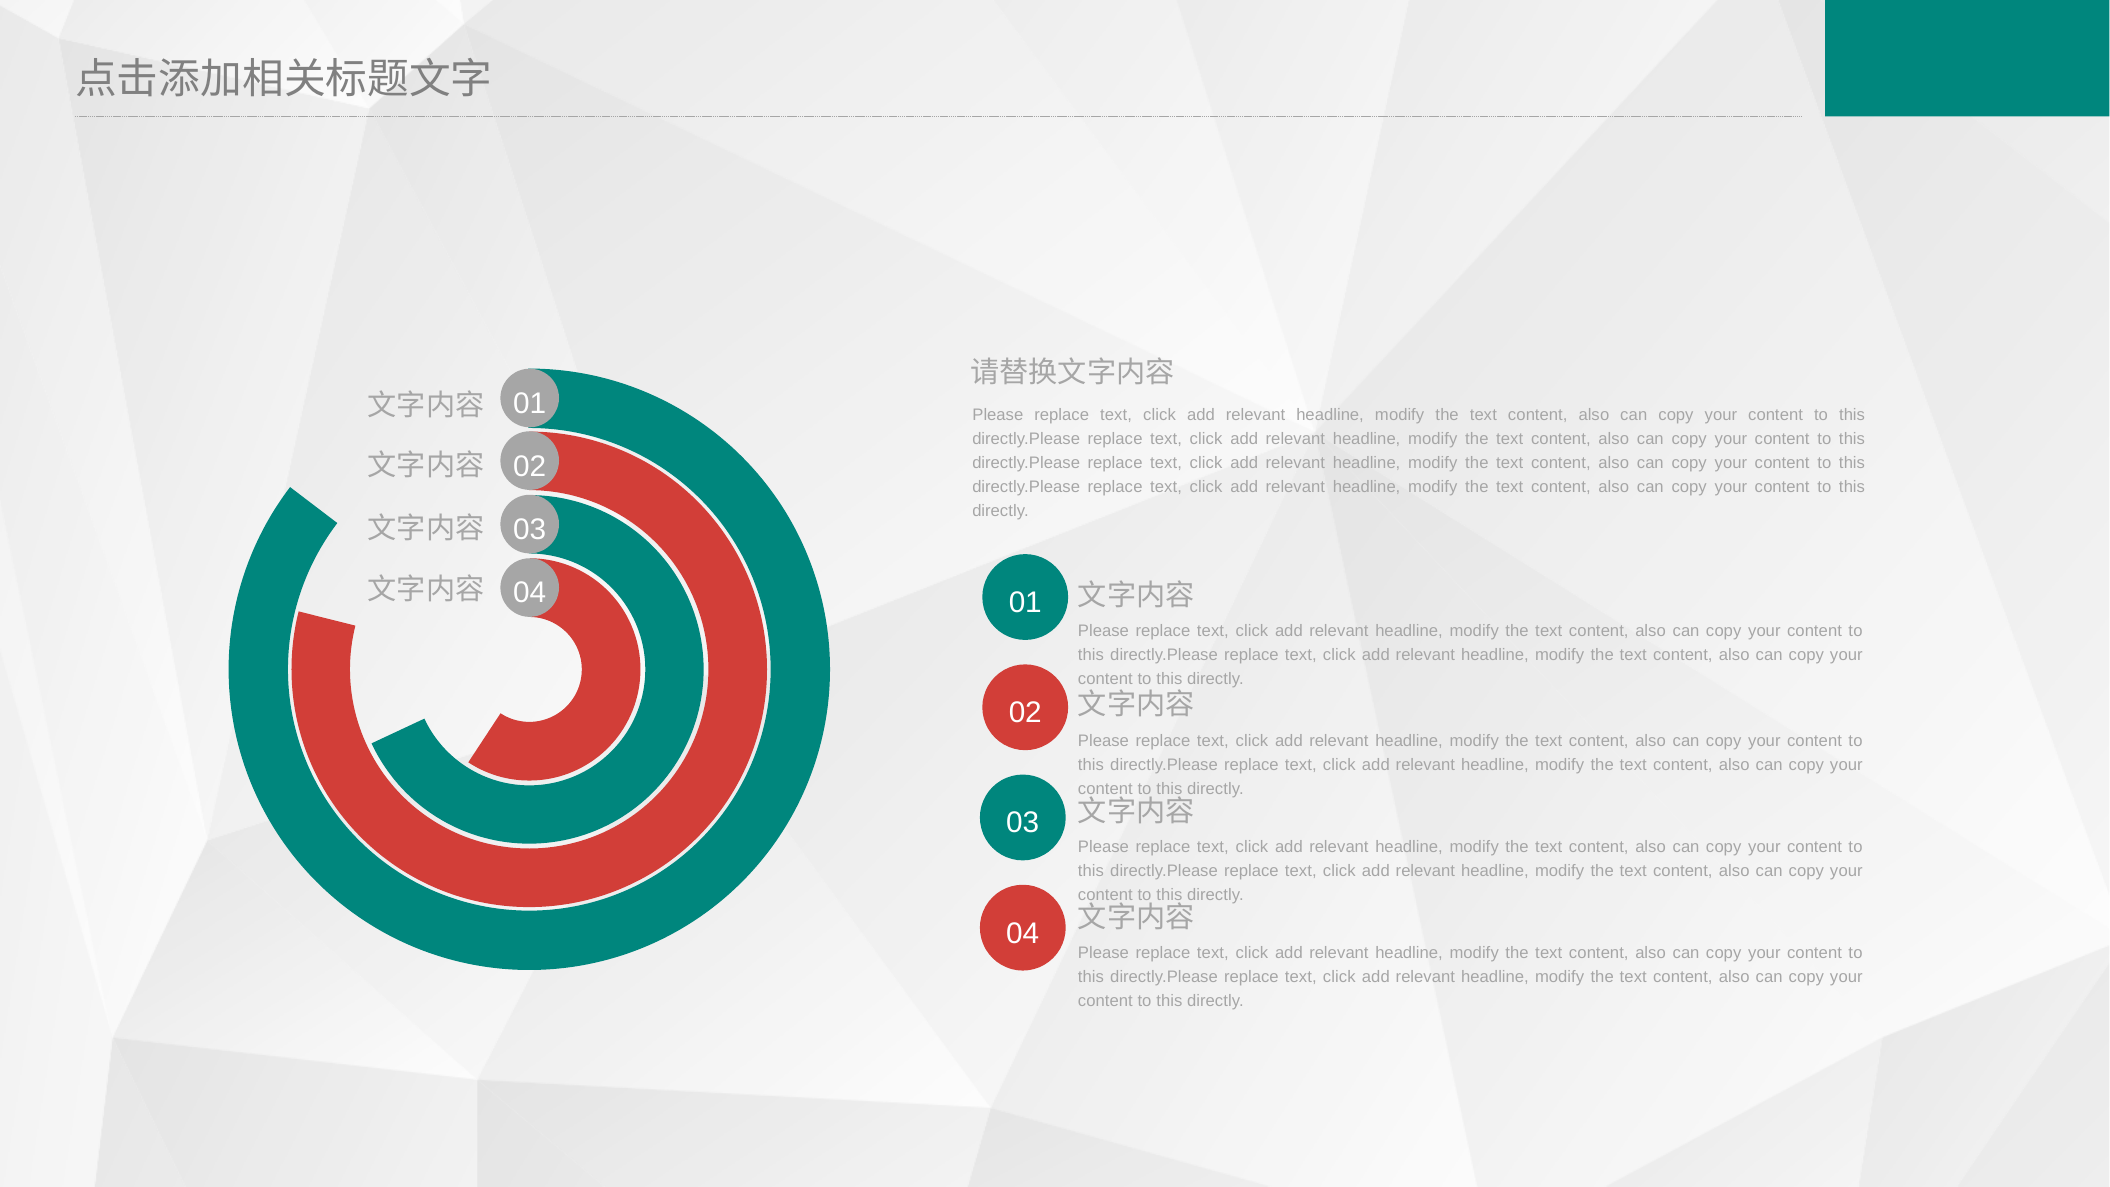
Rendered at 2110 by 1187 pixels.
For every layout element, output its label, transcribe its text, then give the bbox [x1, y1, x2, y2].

text_box 文字内容 [1077, 569, 1251, 611]
text_box Please replace text, click add relevant headline, modify the text content, also can copy your content to this directly.Please replace text, click add relevant headline, modify the text content, also can copy your content to this directly. [1077, 937, 1864, 1010]
text_box Please replace text, click add relevant headline, modify the text content, also can copy your content to this directly.Please replace text, click add relevant headline, modify the text content, also can copy your content to this directly.Please replace text, click add relevant headline, modify the text content, also can copy your content to this directly.Please replace text, click add relevant headline, modify the text content, also can copy your content to this directly. [972, 399, 1867, 520]
text_box 02 [981, 663, 1070, 752]
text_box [228, 368, 830, 971]
text_box Please replace text, click add relevant headline, modify the text content, also can copy your content to this directly.Please replace text, click add relevant headline, modify the text content, also can copy your content to this directly. [1077, 615, 1864, 688]
text_box 请替换文字内容 [970, 346, 1209, 389]
text_box 04 [978, 883, 1067, 972]
text_box 01 [981, 553, 1070, 641]
text_box Please replace text, click add relevant headline, modify the text content, also can copy your content to this directly.Please replace text, click add relevant headline, modify the text content, also can copy your content to this directly. [1077, 725, 1864, 798]
text_box 文字内容 [1077, 904, 1251, 933]
text_box 文字内容 [1077, 688, 1251, 721]
text_box 文字内容 [1077, 798, 1251, 827]
text_box 点击添加相关标题文字 [59, 44, 563, 107]
text_box Please replace text, click add relevant headline, modify the text content, also can copy your content to this directly.Please replace text, click add relevant headline, modify the text content, also can copy your content to this directly. [1077, 831, 1864, 904]
picture [0, 0, 2110, 1187]
text_box 03 [978, 773, 1067, 862]
